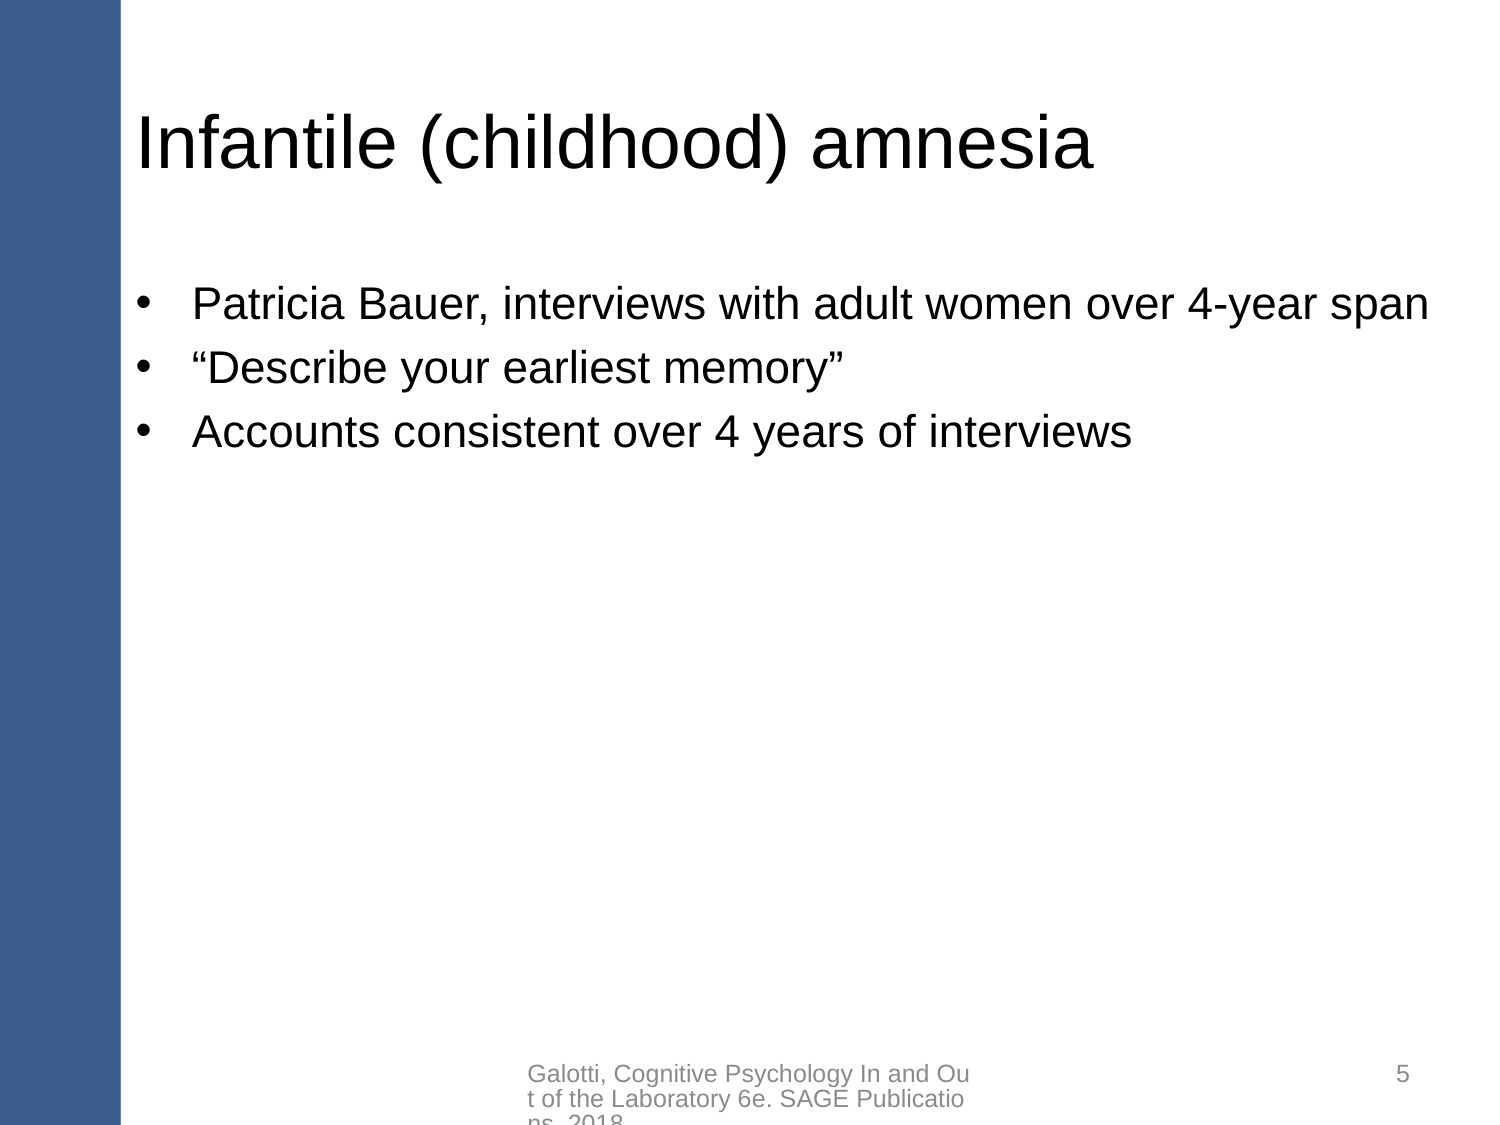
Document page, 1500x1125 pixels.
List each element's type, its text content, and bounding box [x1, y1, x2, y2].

slide_number 5 [1074, 1042, 1425, 1103]
picture [0, 0, 1500, 1125]
footer Galotti, Cognitive Psychology In and Out of the Laboratory 6e. SAGE Publications, 2018. [512, 1042, 988, 1103]
title Infantile (childhood) amnesia [120, 45, 1471, 233]
list Patricia Bauer, interviews with adult women over 4-year span “Describe your earliest memory” Accounts consistent over 4 years of interviews [120, 266, 1471, 1009]
